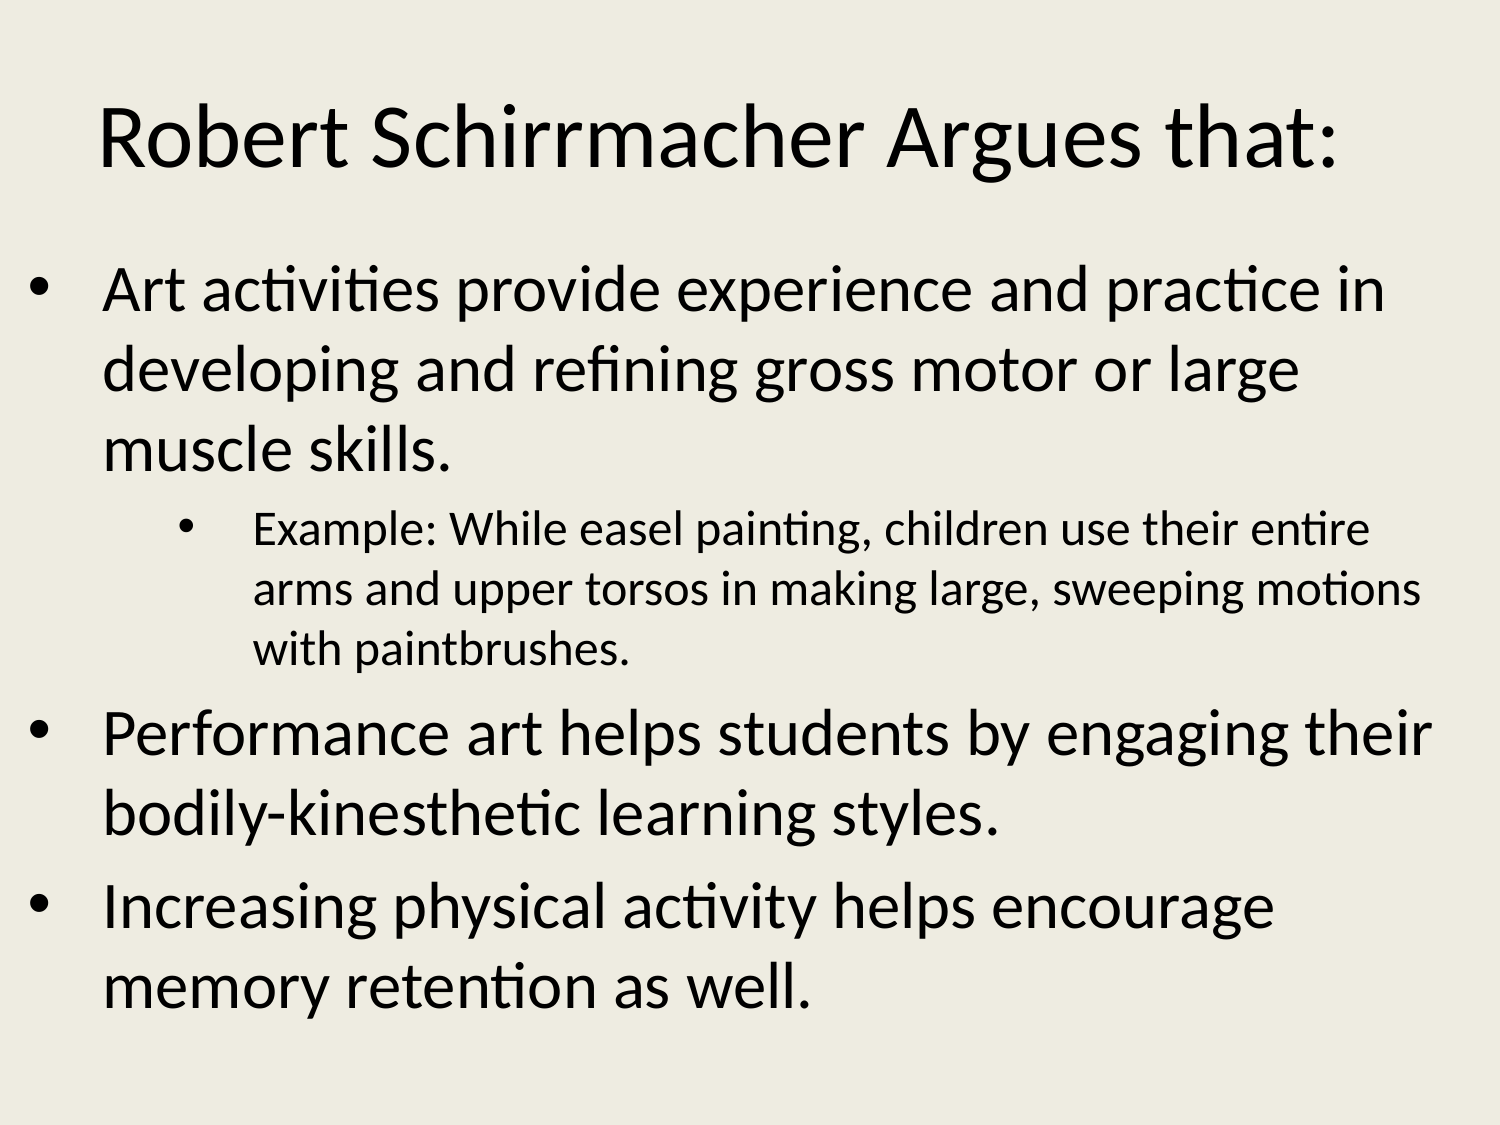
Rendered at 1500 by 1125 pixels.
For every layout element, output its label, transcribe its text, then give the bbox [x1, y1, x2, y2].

title Robert Schirrmacher Argues that: [1, 50, 1440, 213]
subtitle Art activities provide experience and practice in developing and refining gross motor or large muscle skills. Example: While easel painting, children use their entire arms and upper torsos in making large, sweeping motions with paintbrushes. Performance art helps students by engaging their bodily-kinesthetic learning styles. Increasing physical activity helps encourage memory retention as well. [12, 237, 1475, 1088]
